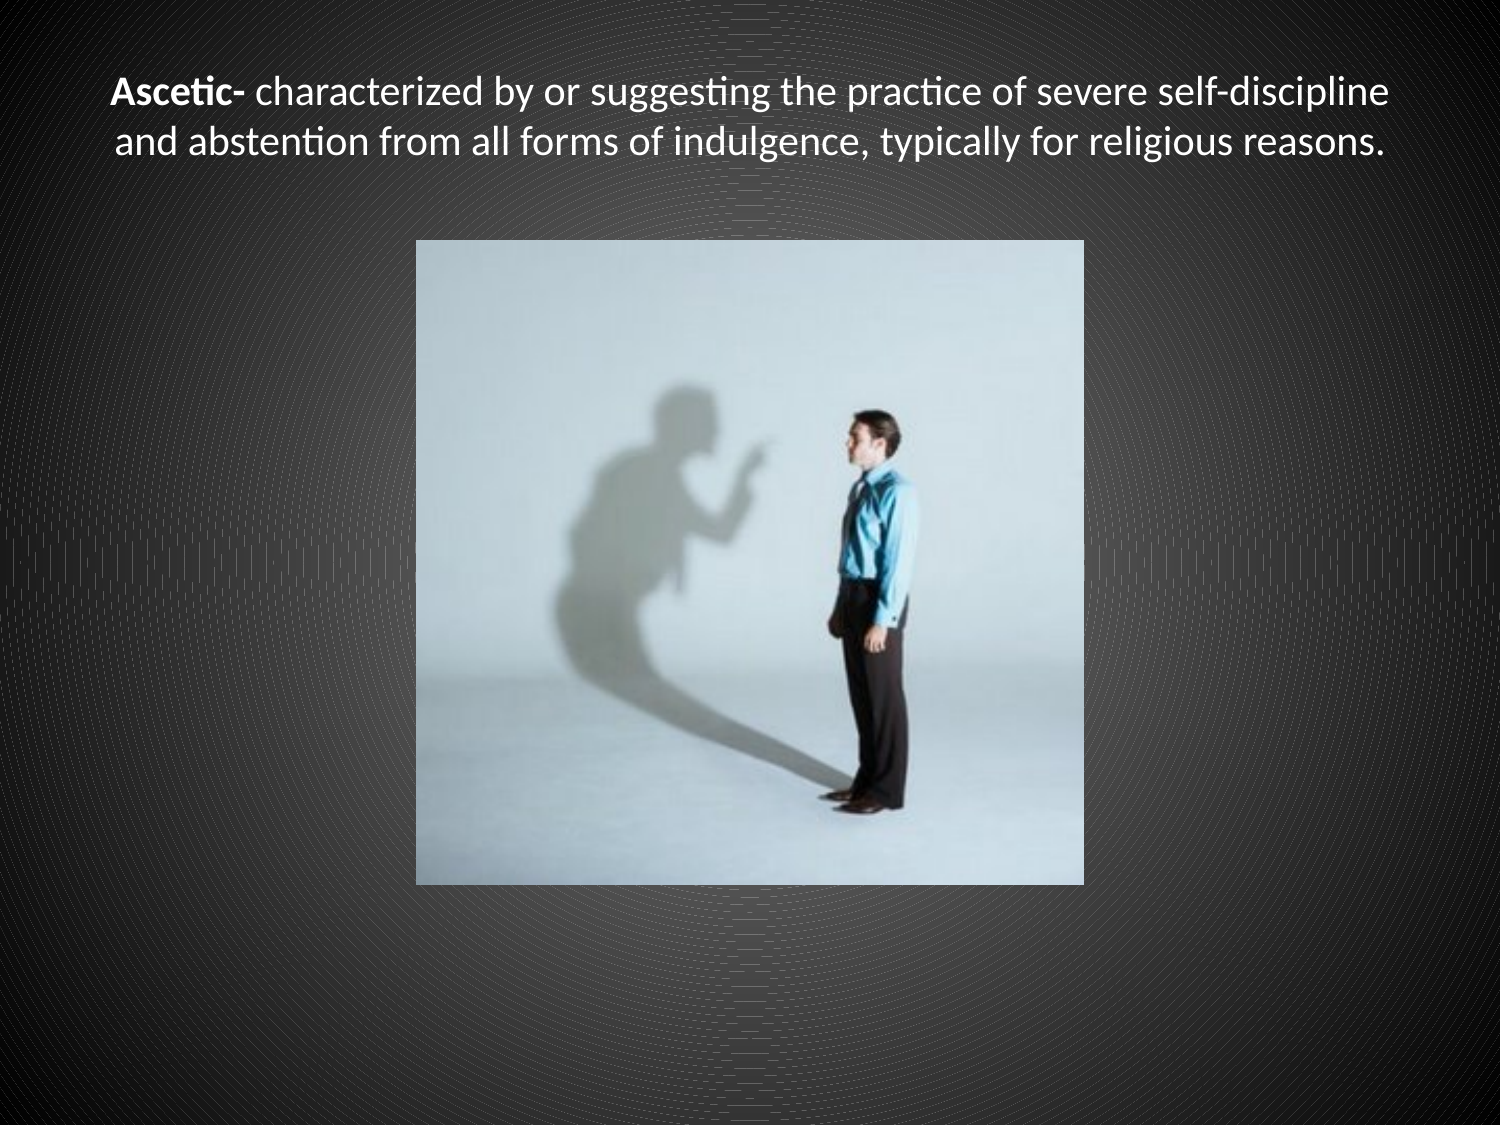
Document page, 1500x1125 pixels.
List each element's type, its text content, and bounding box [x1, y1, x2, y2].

title Ascetic- characterized by or suggesting the practice of severe self-discipline and abstention from all forms of indulgence, typically for religious reasons. [75, 45, 1425, 233]
picture [416, 240, 1084, 885]
